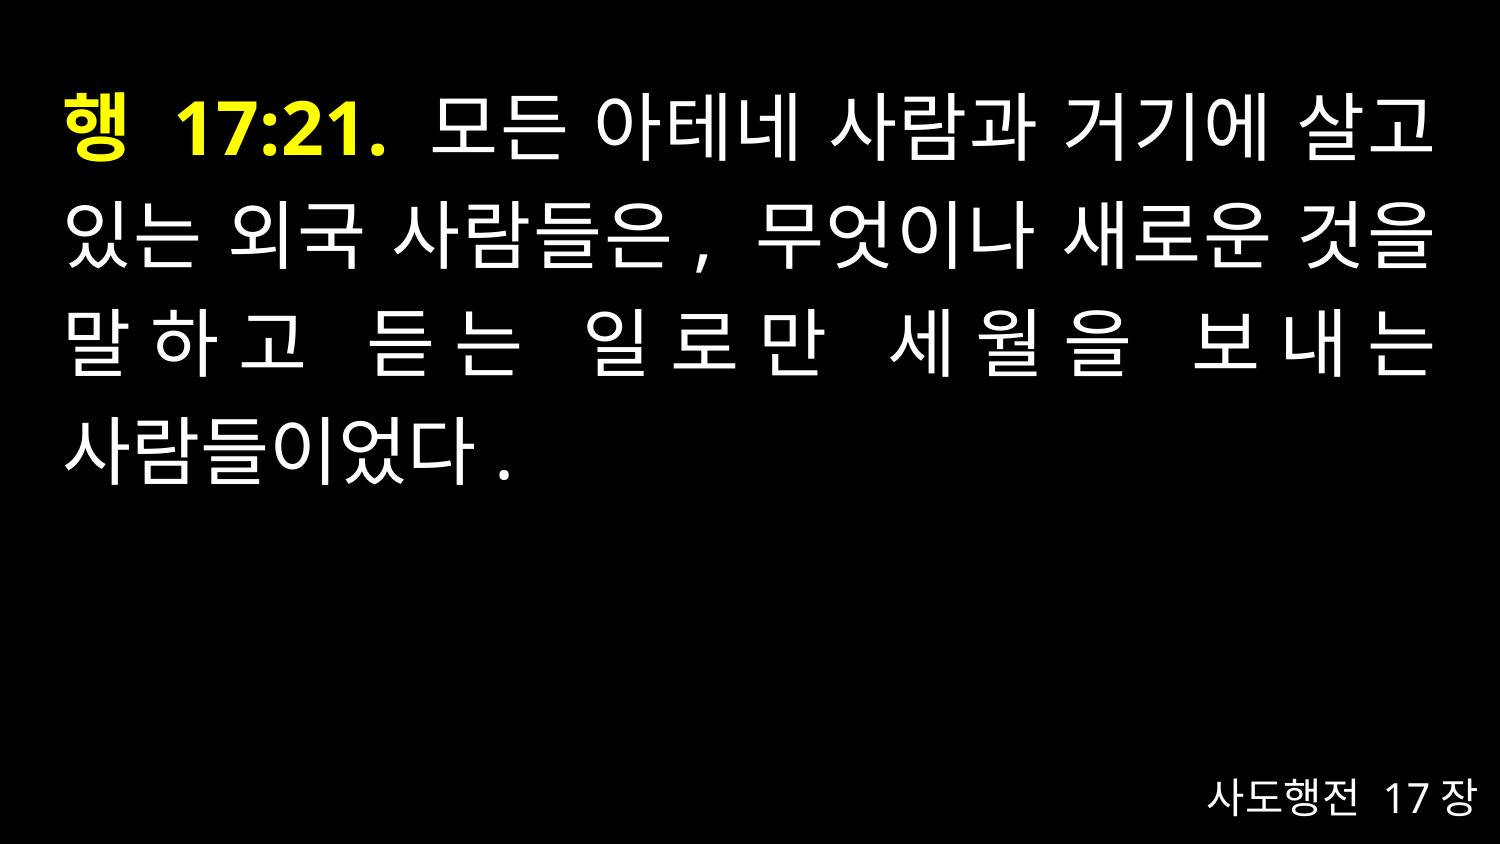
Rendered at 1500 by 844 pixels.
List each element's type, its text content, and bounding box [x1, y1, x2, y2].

title 행 17:21. 모든 아테네 사람과 거기에 살고 있는 외국 사람들은, 무엇이나 새로운 것을 말하고 듣는 일로만 세월을 보내는 사람들이었다. [0, 0, 1500, 844]
subtitle 사도행전 17장 [916, 770, 1500, 844]
